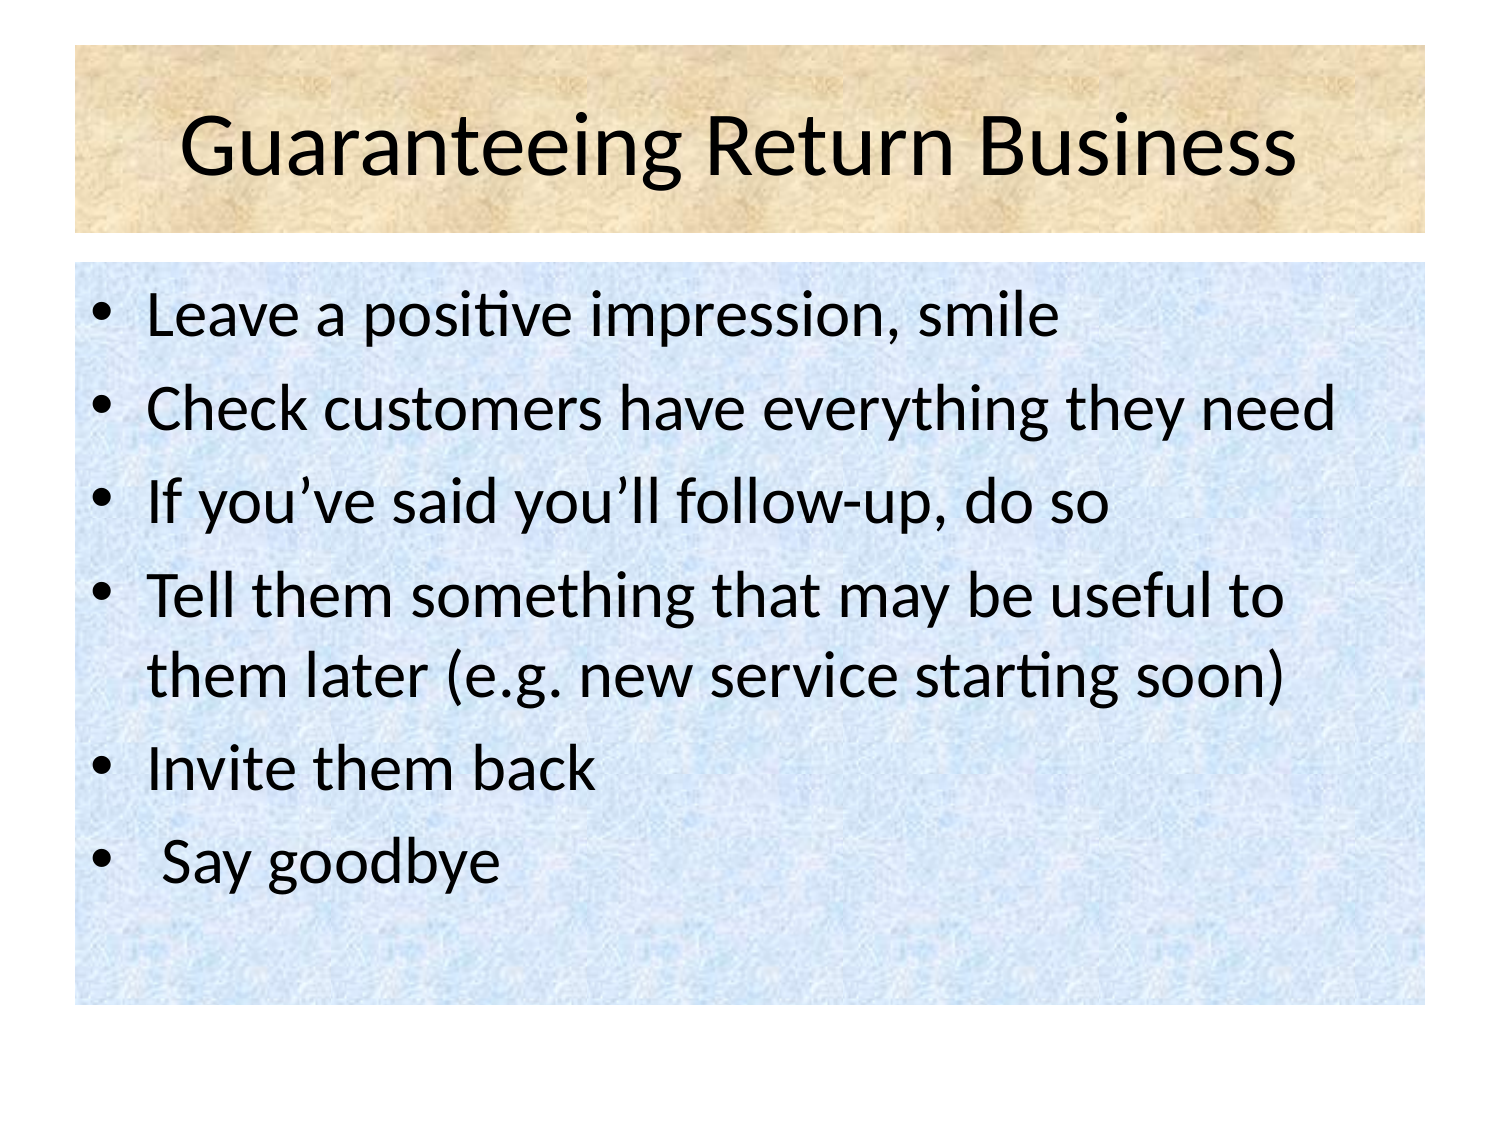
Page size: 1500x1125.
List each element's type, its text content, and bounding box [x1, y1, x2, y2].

title Guaranteeing Return Business [75, 45, 1425, 233]
list Leave a positive impression, smile Check customers have everything they need If you’ve said you’ll follow-up, do so Tell them something that may be useful to them later (e.g. new service starting soon) Invite them back Say goodbye [75, 262, 1425, 1005]
